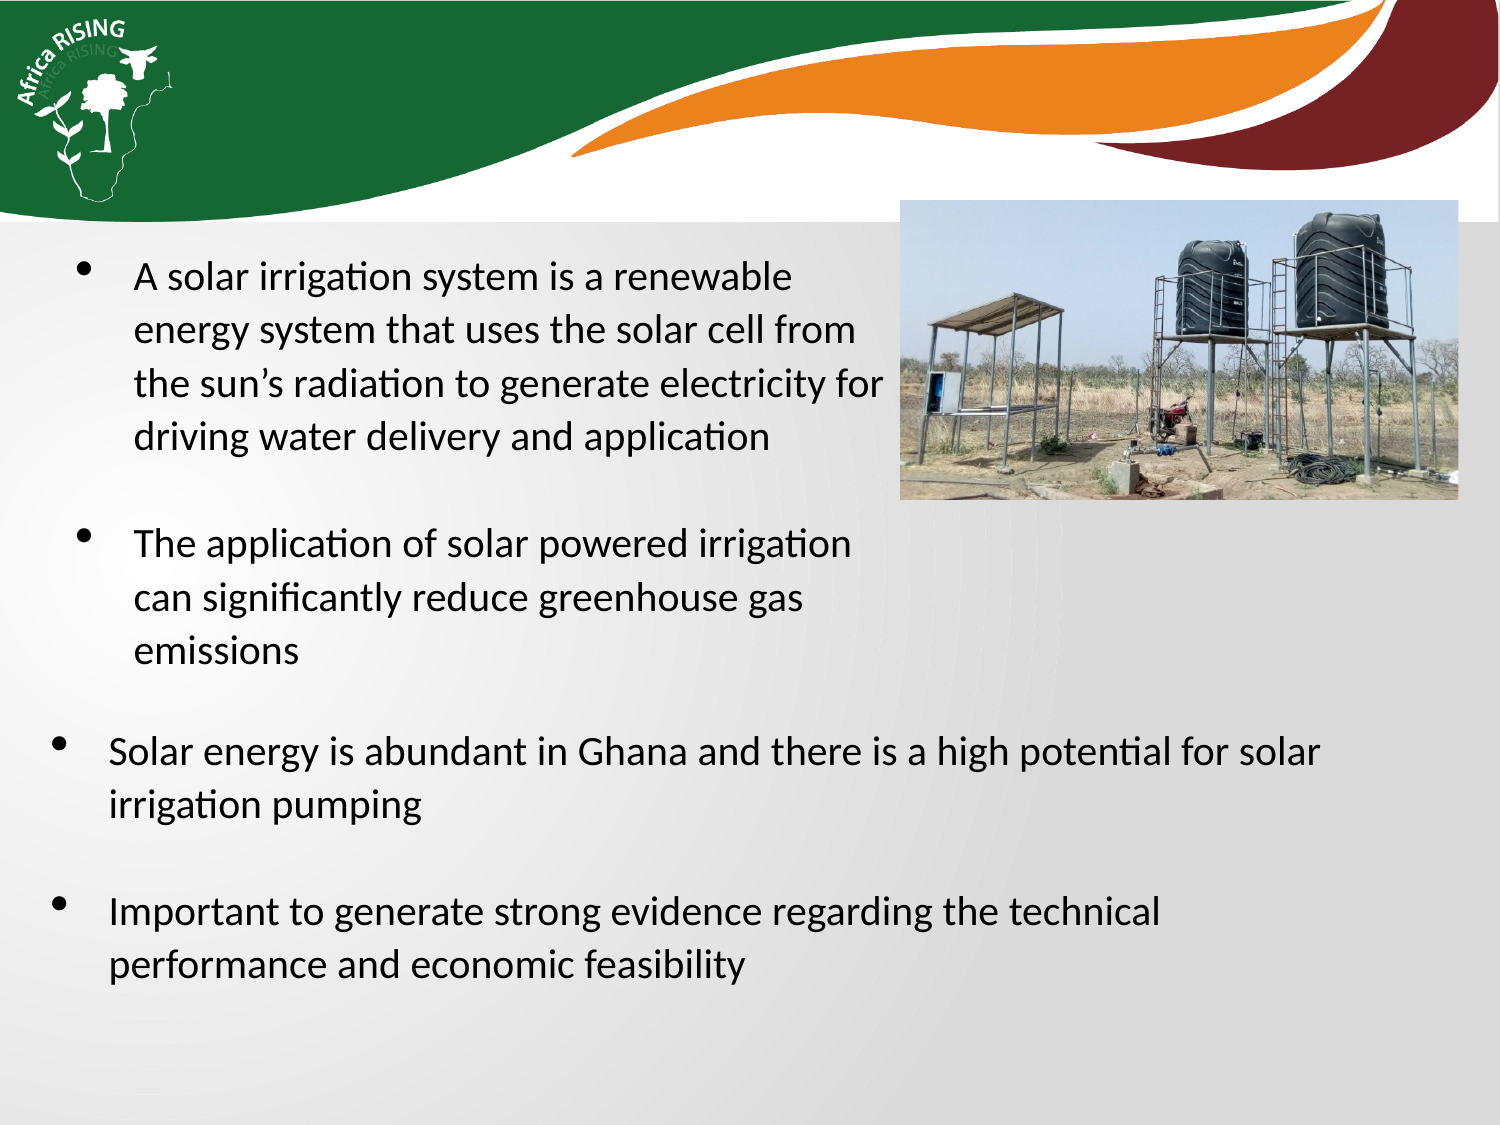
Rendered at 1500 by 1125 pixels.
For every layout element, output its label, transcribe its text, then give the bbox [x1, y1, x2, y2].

picture [0, 0, 1499, 501]
text_box A solar irrigation system is a renewable energy system that uses the solar cell from the sun’s radiation to generate electricity for driving water delivery and application The application of solar powered irrigation can significantly reduce greenhouse gas emissions [62, 237, 900, 681]
text_box Solar energy is abundant in Ghana and there is a high potential for solar irrigation pumping Important to generate strong evidence regarding the technical performance and economic feasibility [37, 712, 1375, 995]
